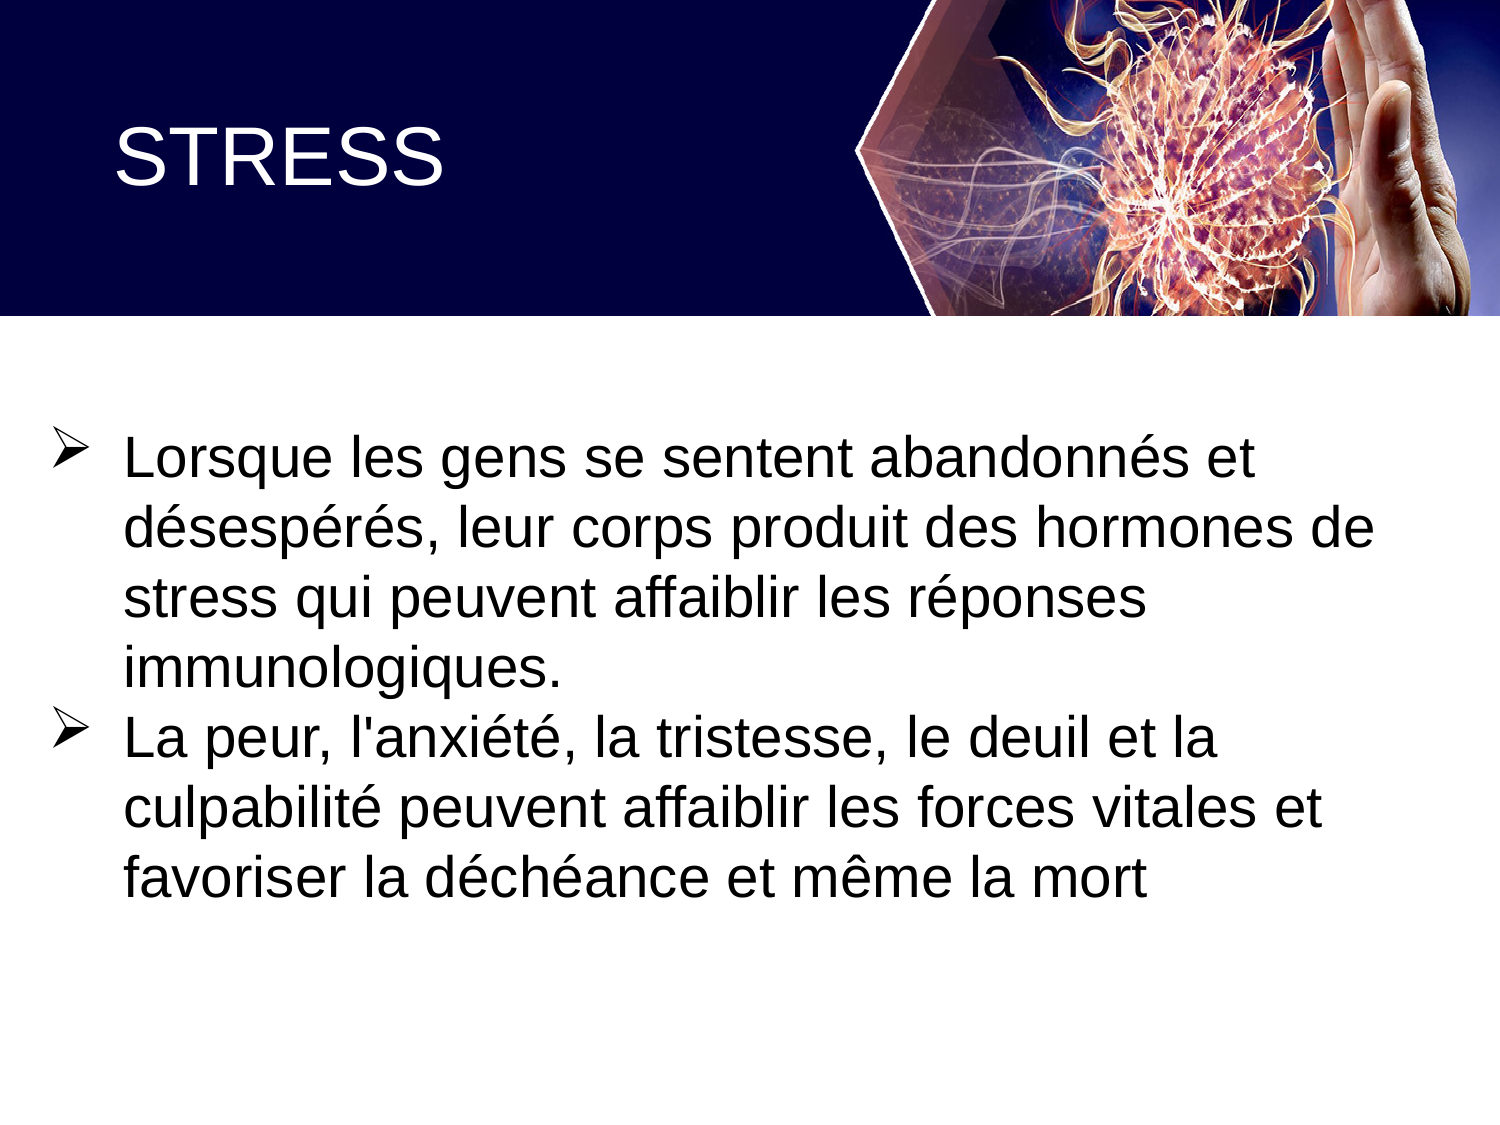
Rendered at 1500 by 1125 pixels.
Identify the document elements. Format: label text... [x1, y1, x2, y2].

text_box Lorsque les gens se sentent abandonnés et désespérés, leur corps produit des hormones de stress qui peuvent affaiblir les réponses immunologiques. La peur, l'anxiété, la tristesse, le deuil et la culpabilité peuvent affaiblir les forces vitales et favoriser la déchéance et même la mort [33, 412, 1462, 917]
text_box STRESS [98, 94, 475, 210]
picture [0, 0, 1500, 1125]
